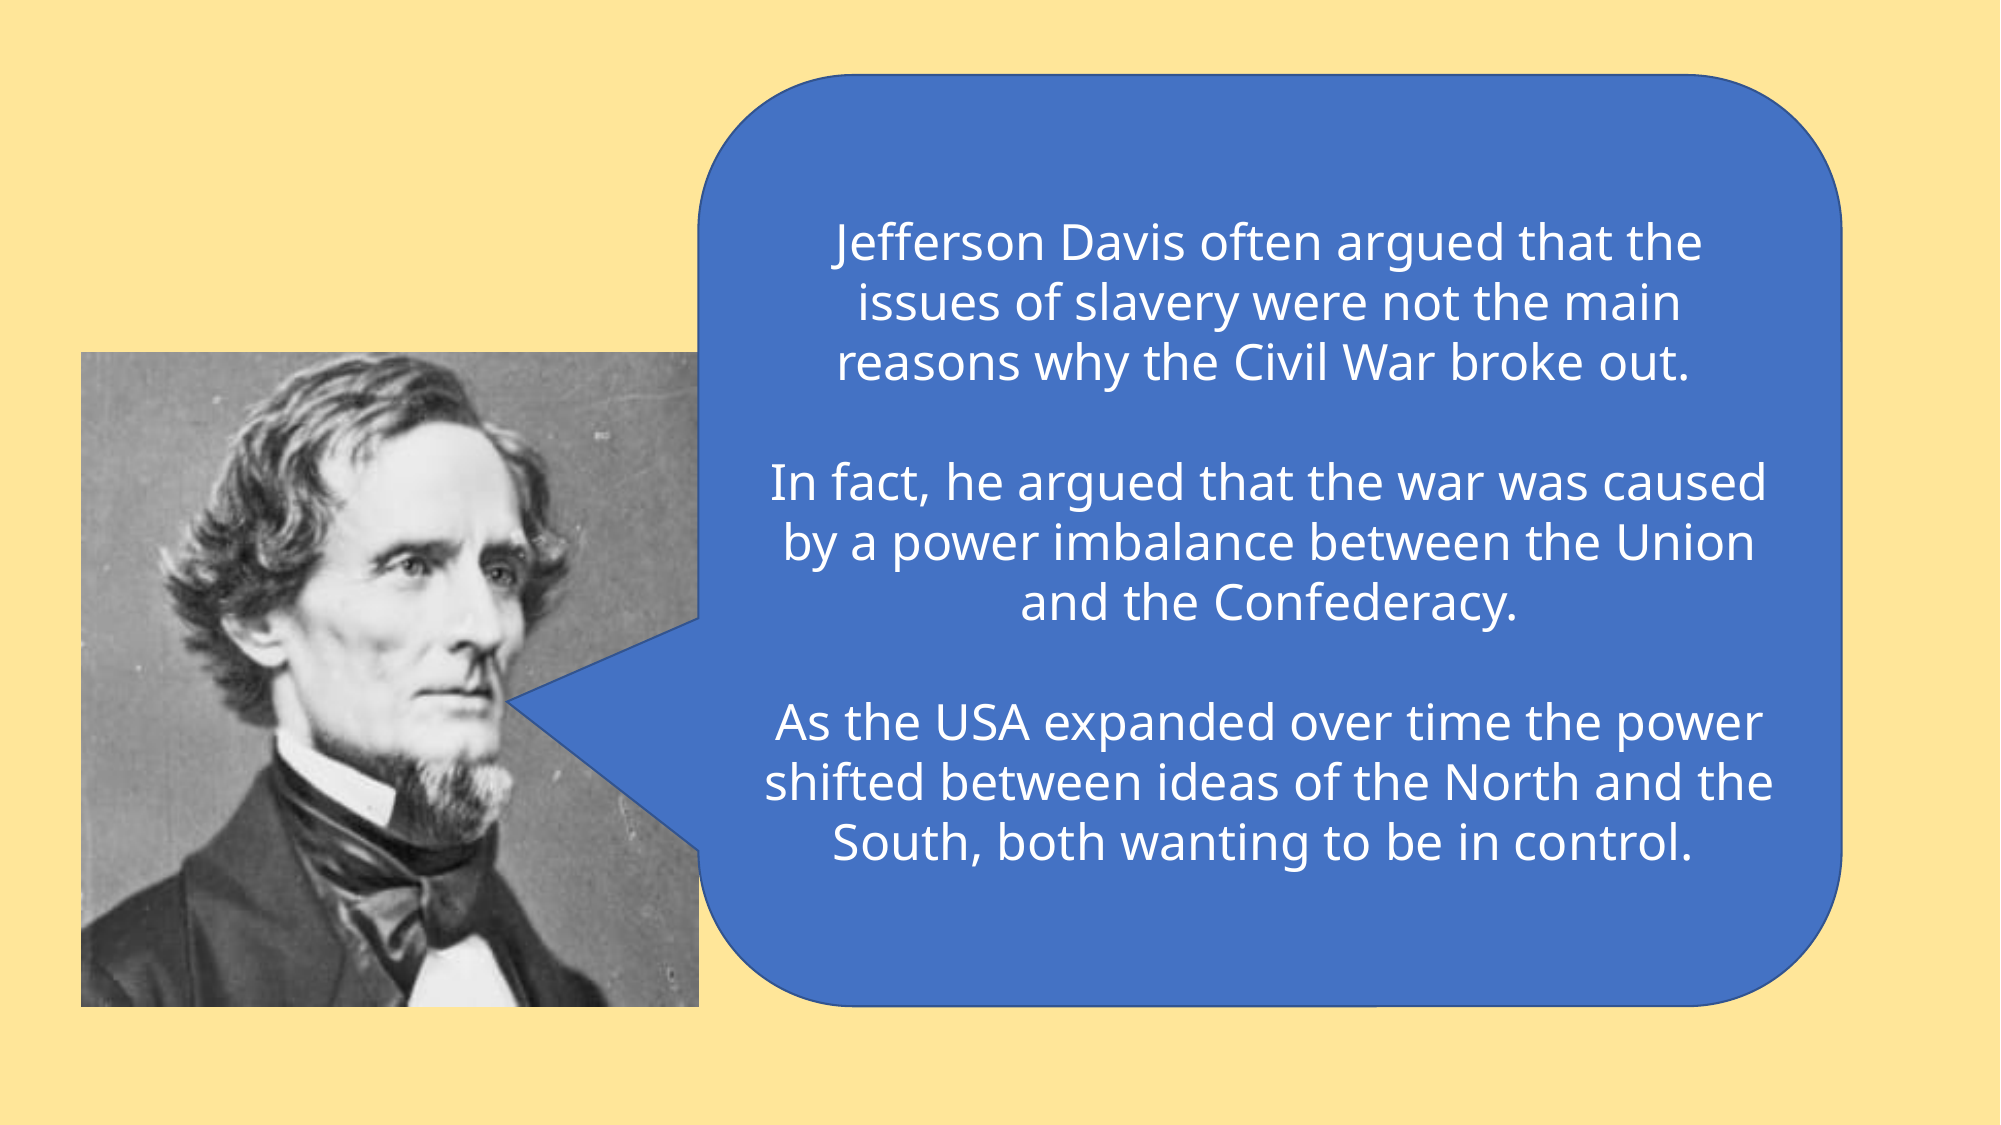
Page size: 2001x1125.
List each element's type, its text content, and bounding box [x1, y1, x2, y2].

picture [81, 352, 699, 1007]
text_box Jefferson Davis often argued that the issues of slavery were not the main reasons why the Civil War broke out. In fact, he argued that the war was caused by a power imbalance between the Union and the Confederacy. As the USA expanded over time the power shifted between ideas of the North and the South, both wanting to be in control. [697, 73, 1843, 1008]
